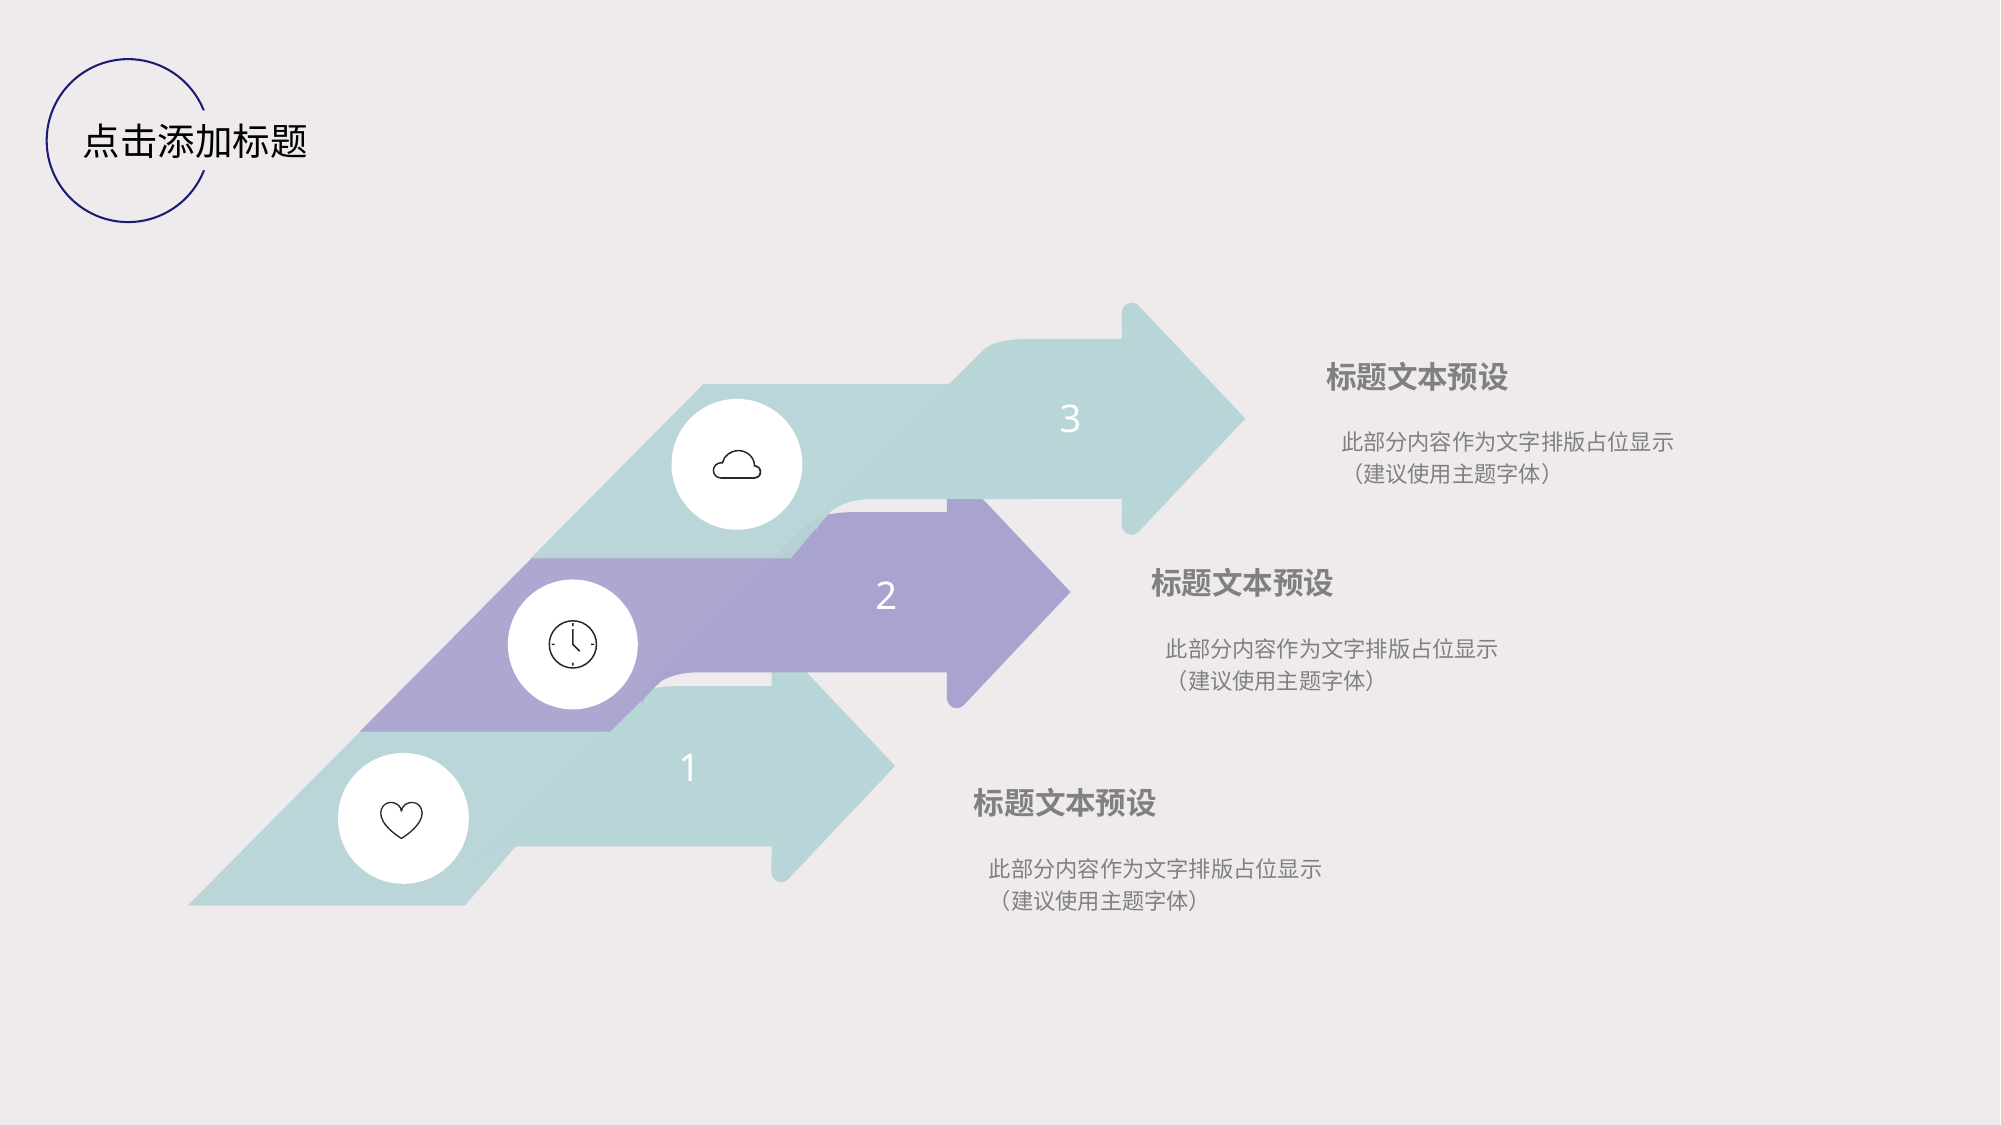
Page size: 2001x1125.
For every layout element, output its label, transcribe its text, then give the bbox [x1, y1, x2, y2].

text_box 此部分内容作为文字排版占位显示 （建议使用主题字体） [1151, 612, 1638, 711]
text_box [187, 649, 896, 906]
text_box 标题文本预设 [1326, 350, 1508, 396]
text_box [359, 475, 1071, 732]
text_box 此部分内容作为文字排版占位显示 （建议使用主题字体） [974, 833, 1461, 931]
text_box 标题文本预设 [974, 776, 1156, 823]
text_box 此部分内容作为文字排版占位显示 （建议使用主题字体） [1326, 406, 1813, 504]
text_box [530, 302, 1246, 559]
text_box 标题文本预设 [1151, 556, 1333, 603]
